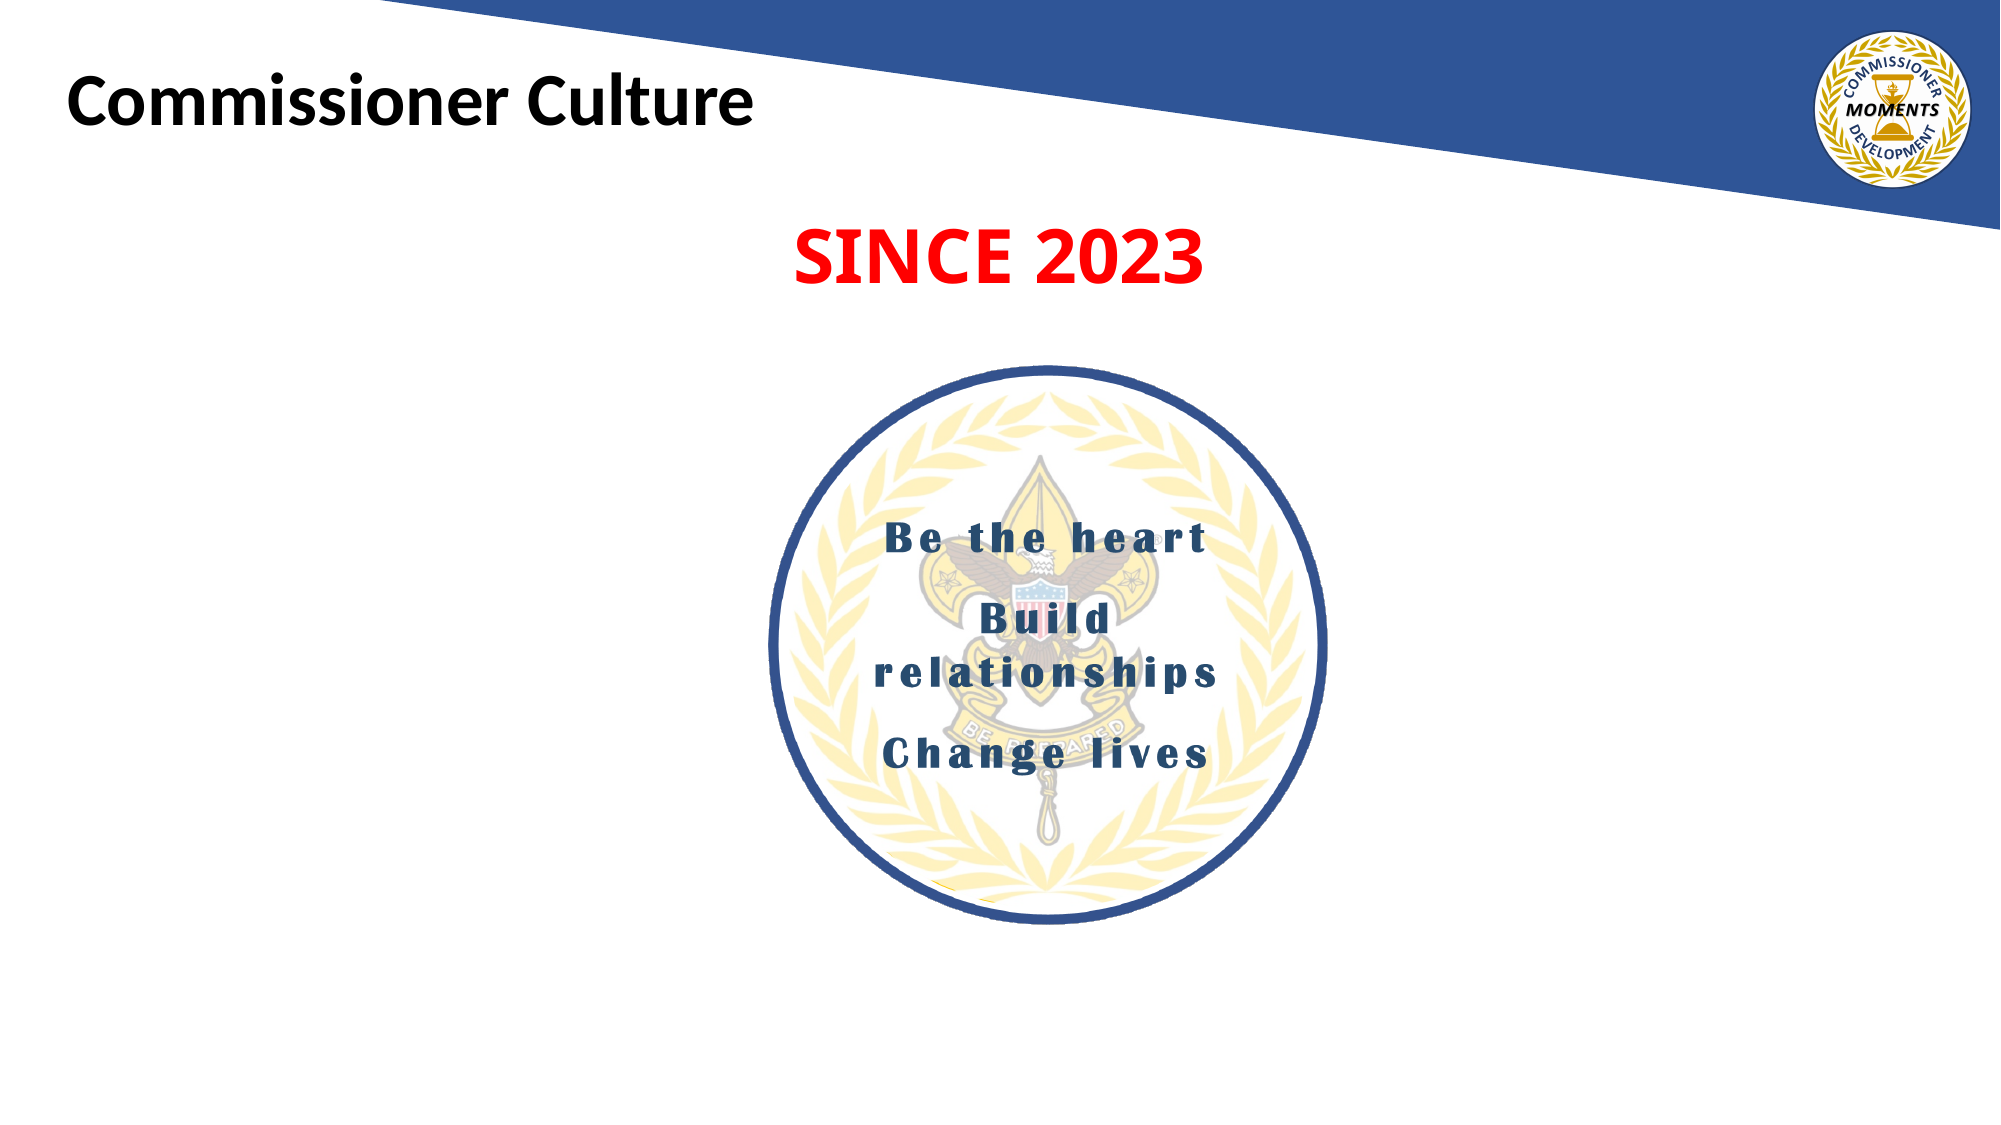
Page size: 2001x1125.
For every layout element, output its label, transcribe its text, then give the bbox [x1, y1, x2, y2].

picture [767, 365, 1328, 925]
text_box Commissioner Culture [0, 43, 824, 149]
text_box SINCE 2023 [672, 200, 1328, 306]
picture [1813, 30, 1972, 189]
